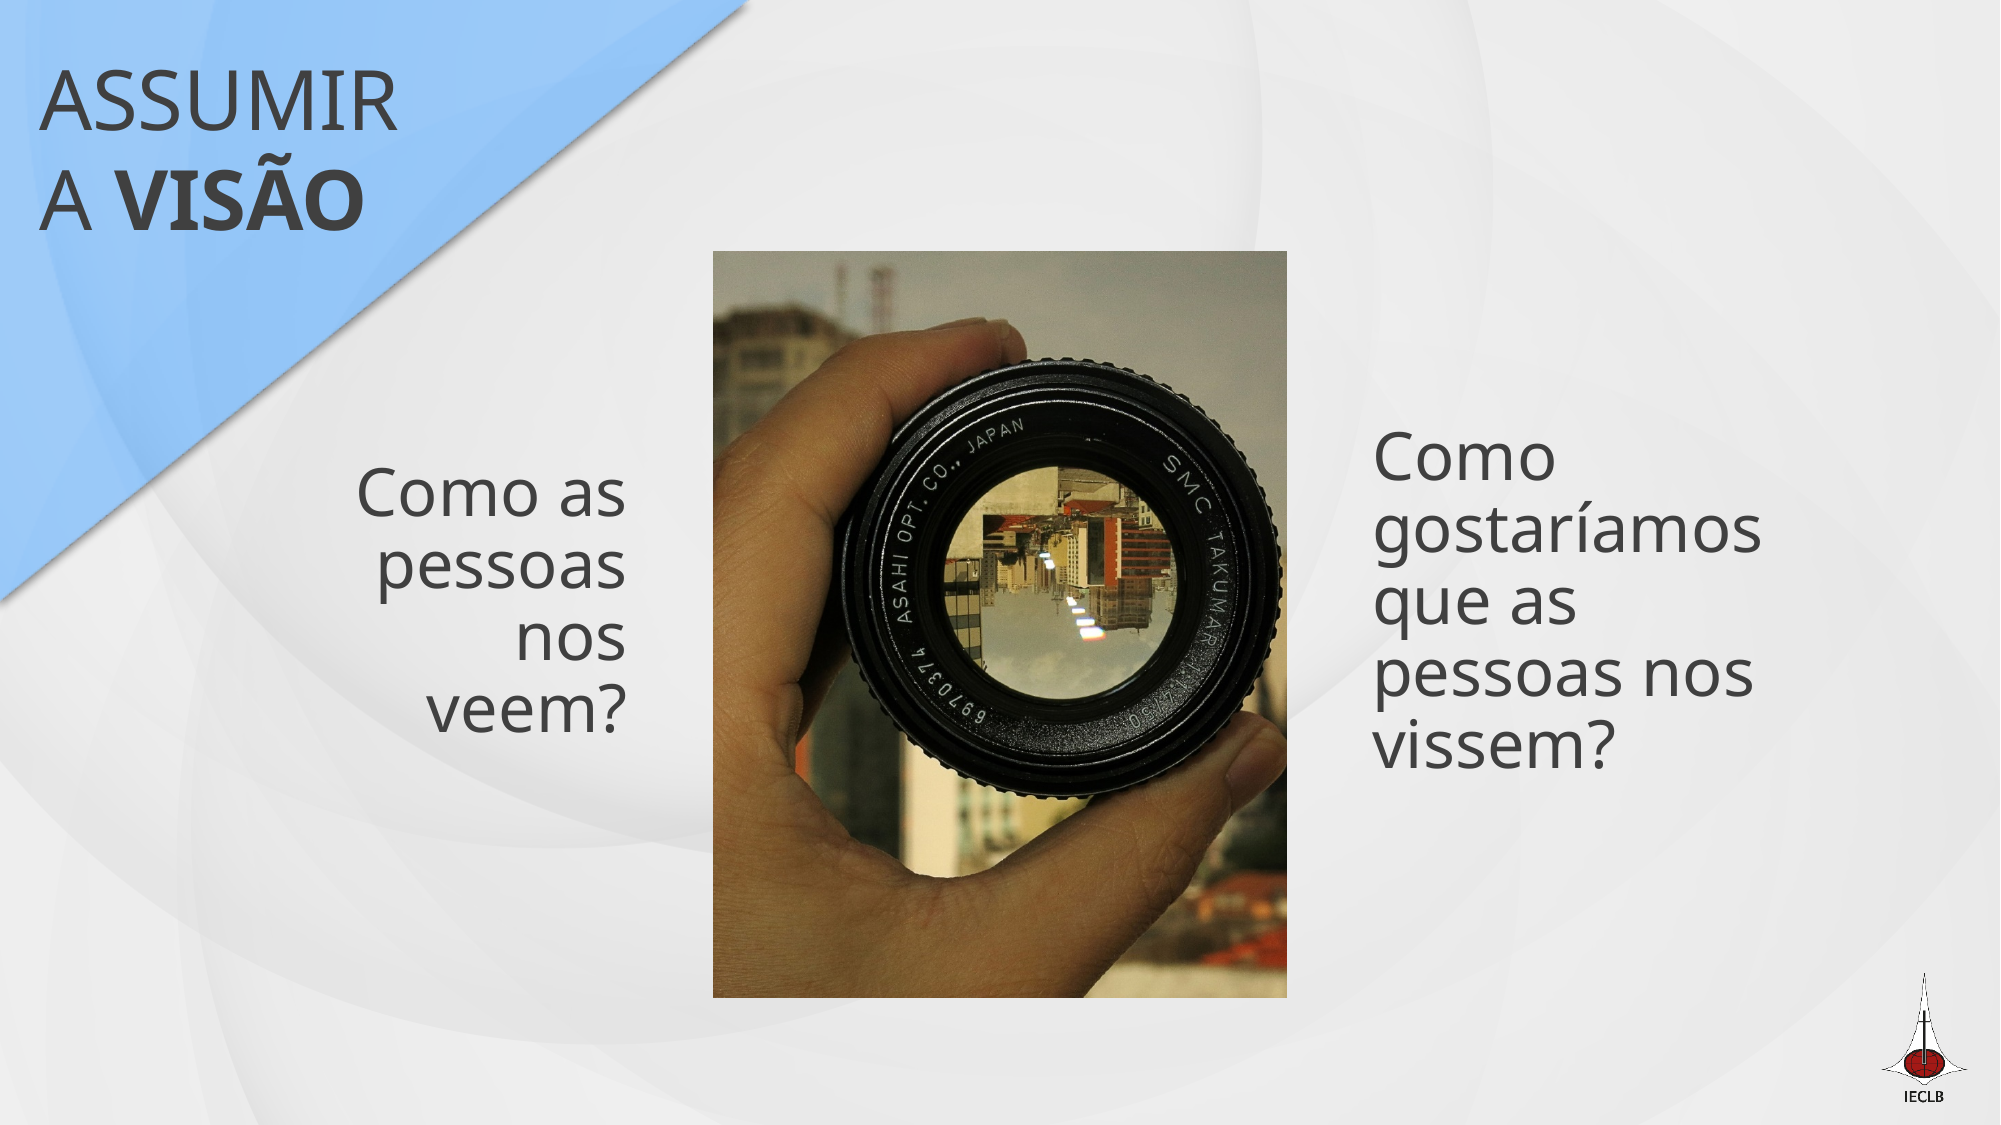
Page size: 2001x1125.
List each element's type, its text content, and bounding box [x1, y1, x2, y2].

list Como as pessoas nos veem? [295, 651, 628, 922]
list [713, 251, 1287, 998]
picture [0, 0, 2000, 1125]
list Como gostaríamos que as pessoas nos vissem? [1372, 472, 1835, 734]
